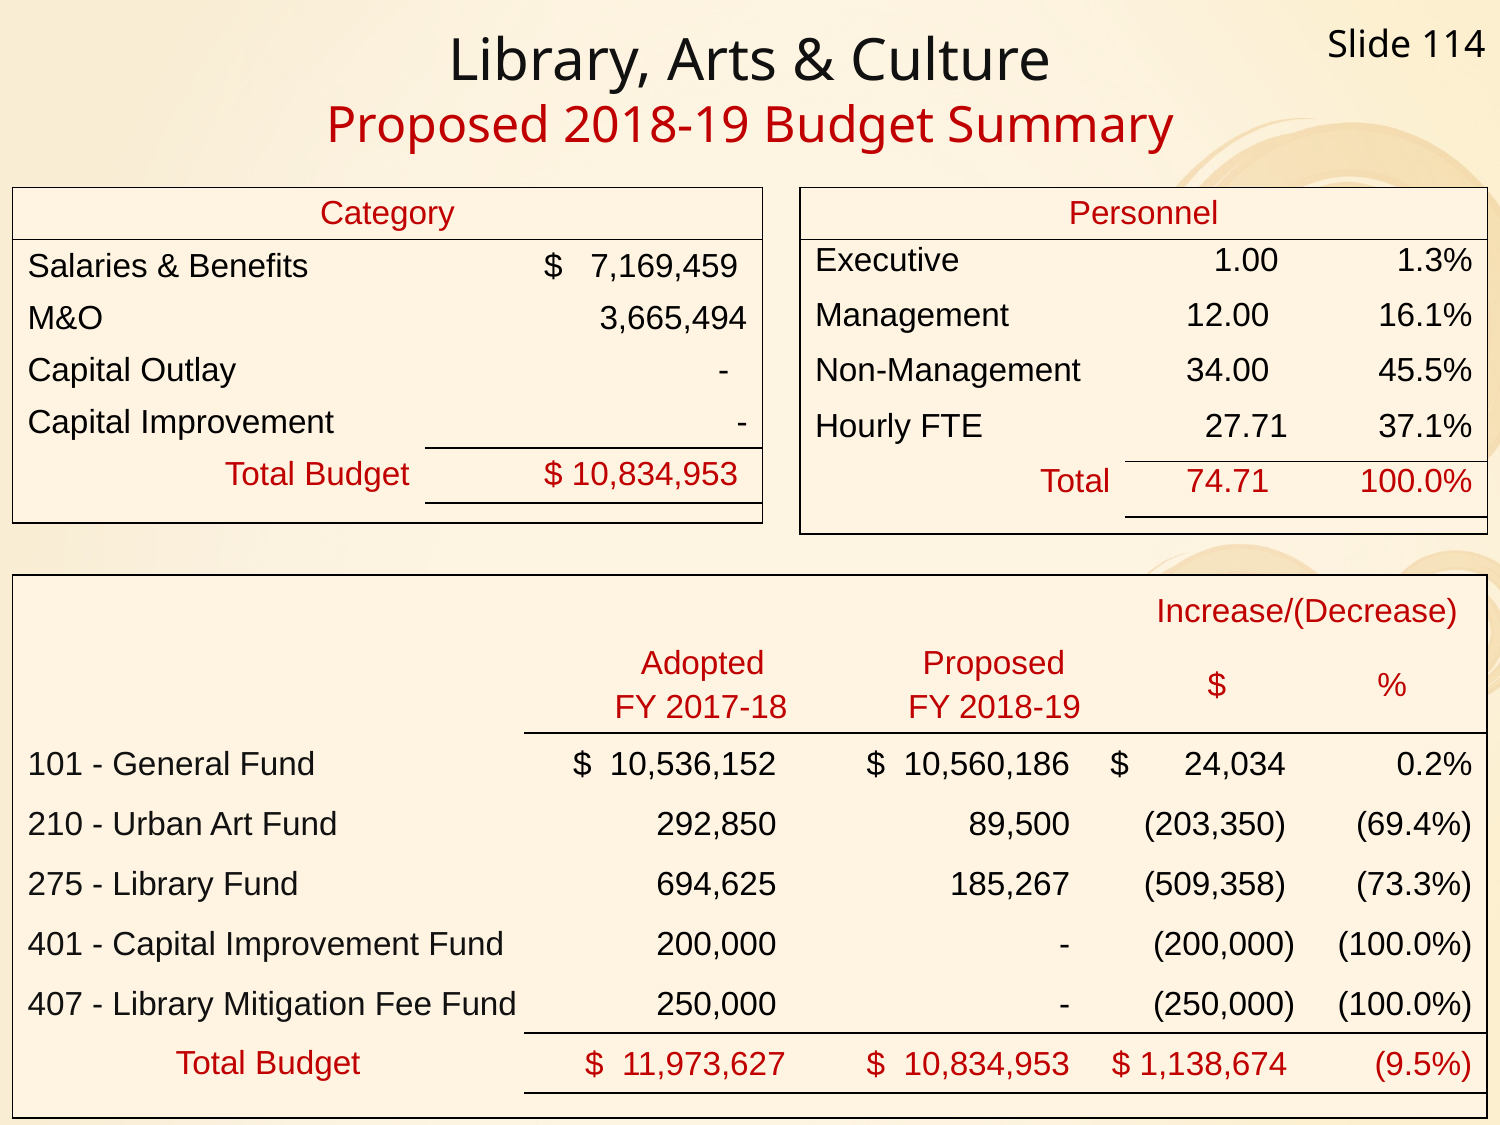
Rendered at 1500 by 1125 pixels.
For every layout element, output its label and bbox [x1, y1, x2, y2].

table_cell [1081, 637, 1486, 732]
slide_number [1312, 12, 1500, 88]
table_header [13, 576, 1486, 732]
picture [0, 0, 1500, 1125]
title [50, 37, 1450, 138]
table_cell [13, 637, 1486, 1117]
table_header [801, 188, 1487, 239]
table_cell [801, 240, 1487, 533]
table_header [13, 188, 762, 239]
table_cell [13, 240, 762, 522]
